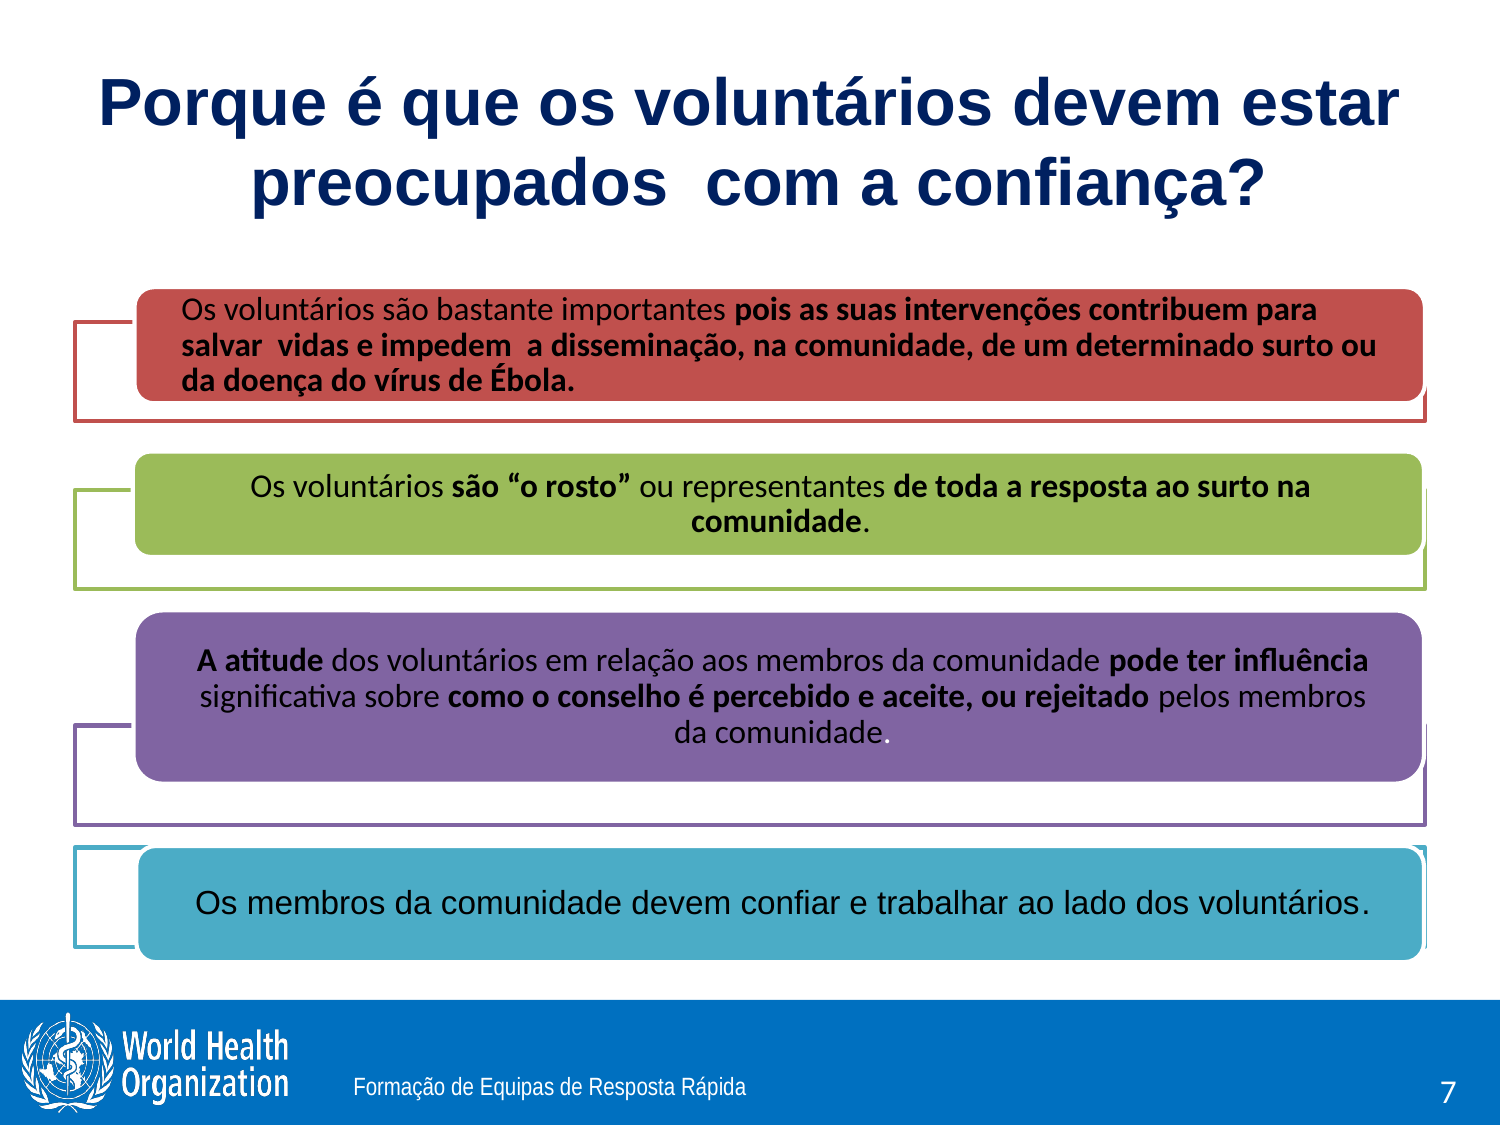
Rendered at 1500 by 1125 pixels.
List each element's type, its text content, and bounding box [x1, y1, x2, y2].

title Porque é que os voluntários devem estar preocupados com a confiança? [75, 45, 1425, 233]
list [74, 262, 1426, 1006]
picture [21, 1012, 288, 1113]
